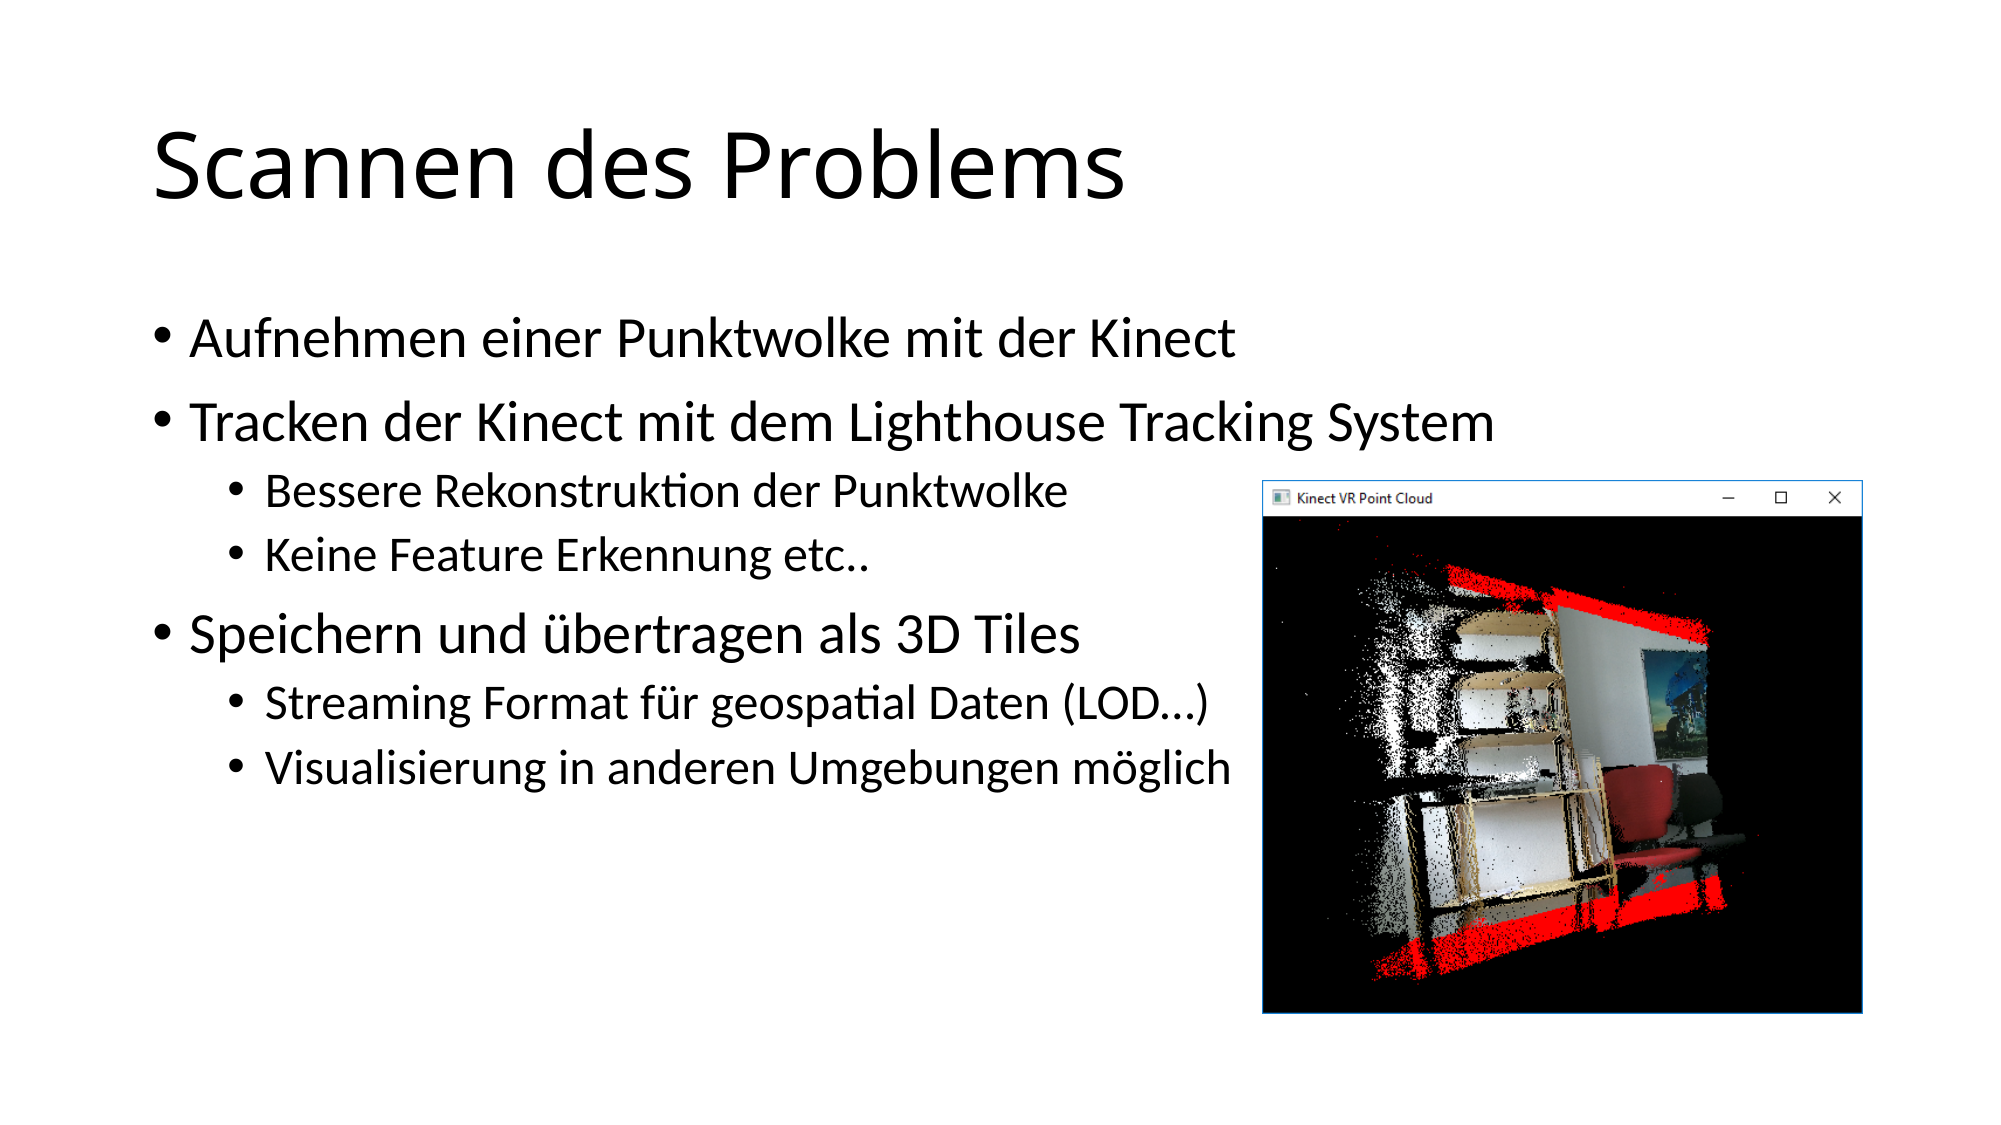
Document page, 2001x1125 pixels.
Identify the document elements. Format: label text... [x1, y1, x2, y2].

list Aufnehmen einer Punktwolke mit der Kinect Tracken der Kinect mit dem Lighthouse Tracking System Bessere Rekonstruktion der Punktwolke Keine Feature Erkennung etc.. Speichern und übertragen als 3D Tiles Streaming Format für geospatial Daten (LOD…) Visualisierung in anderen Umgebungen möglich [137, 299, 1863, 1014]
title Scannen des Problems [137, 59, 1863, 278]
picture [1262, 480, 1863, 1014]
